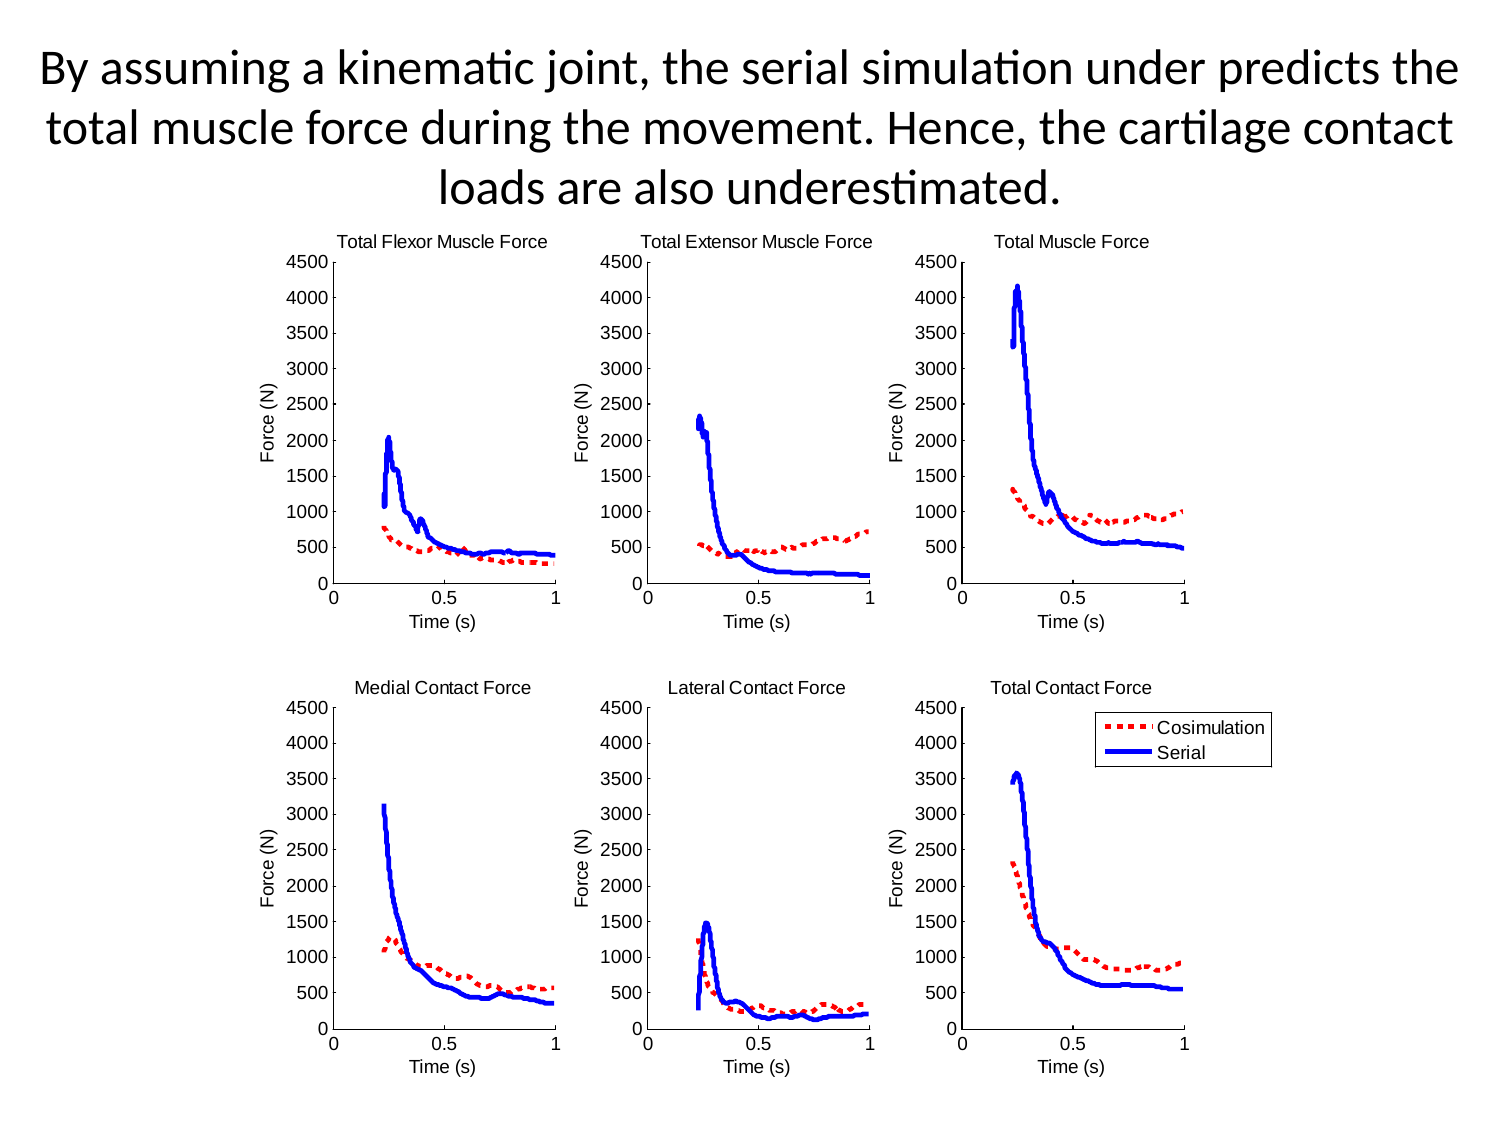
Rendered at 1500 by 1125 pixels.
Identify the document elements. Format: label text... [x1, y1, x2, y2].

picture [240, 224, 1291, 1093]
title By assuming a kinematic joint, the serial simulation under predicts the total muscle force during the movement. Hence, the cartilage contact loads are also underestimated. [0, 0, 1500, 250]
